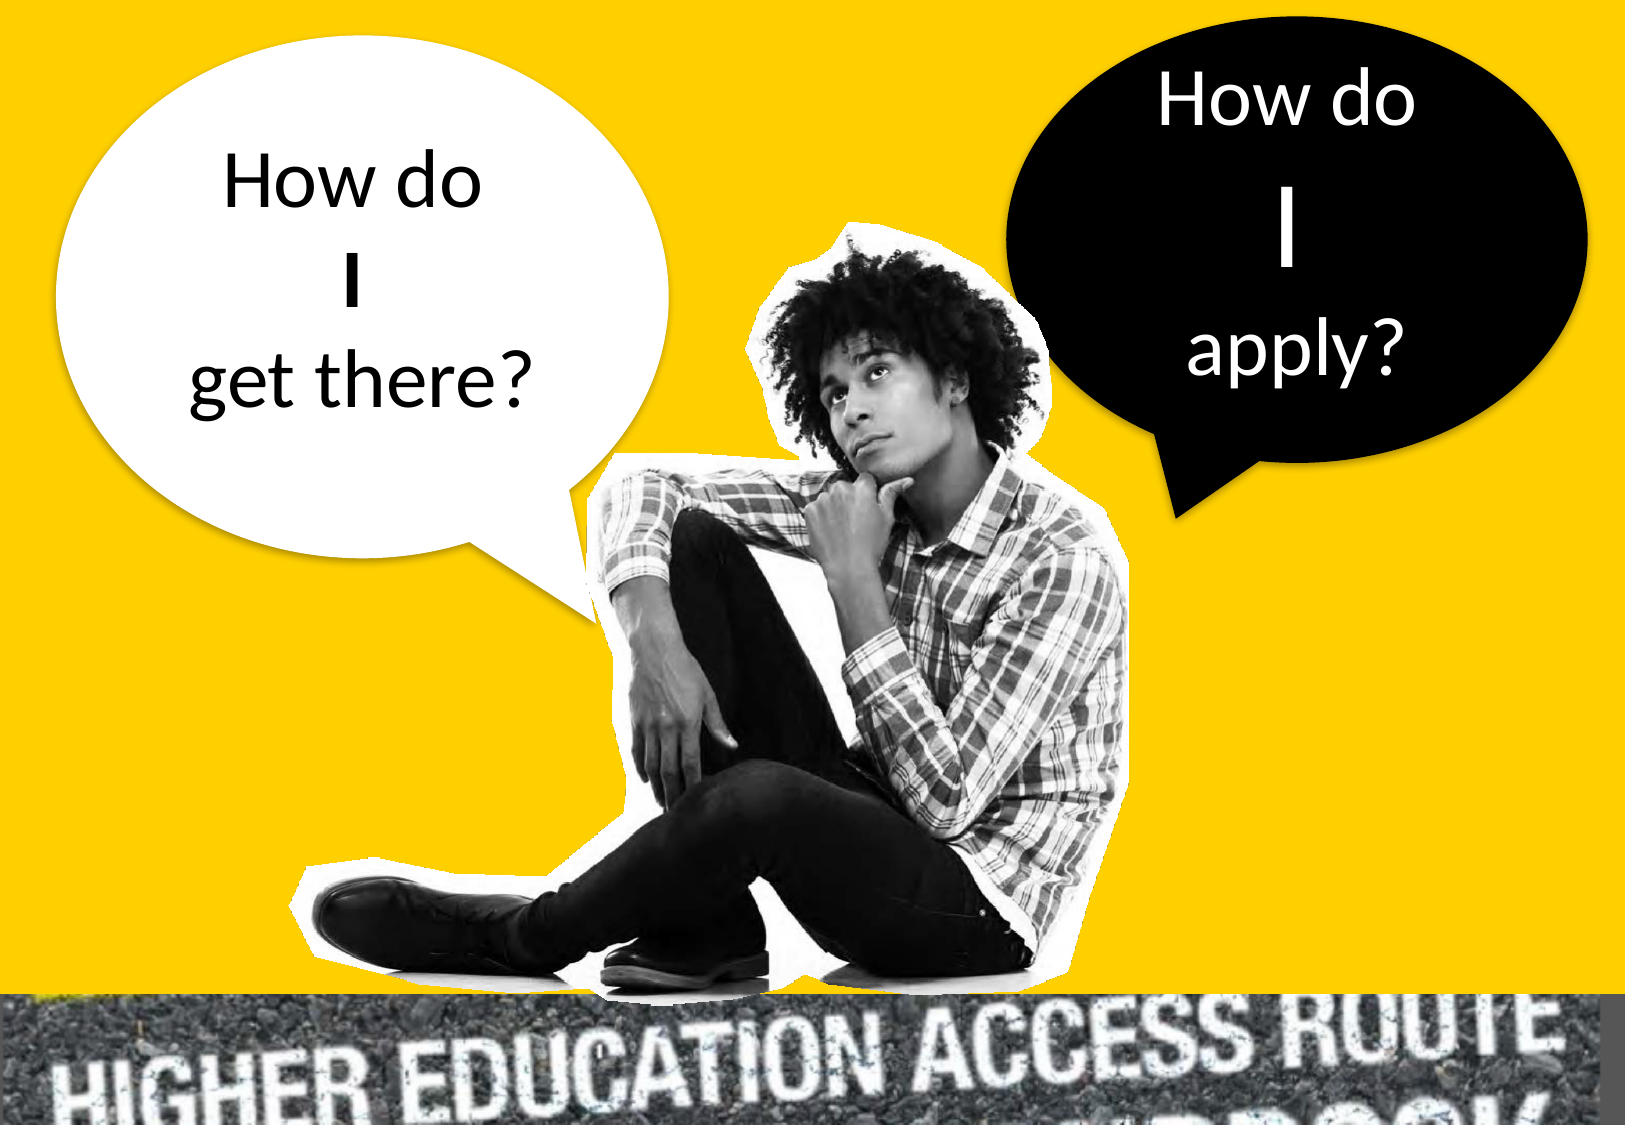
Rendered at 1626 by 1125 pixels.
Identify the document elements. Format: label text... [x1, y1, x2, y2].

text_box How do I apply? [1006, 15, 1589, 520]
text_box How do I get there? [55, 34, 656, 550]
picture [0, 221, 1625, 1125]
